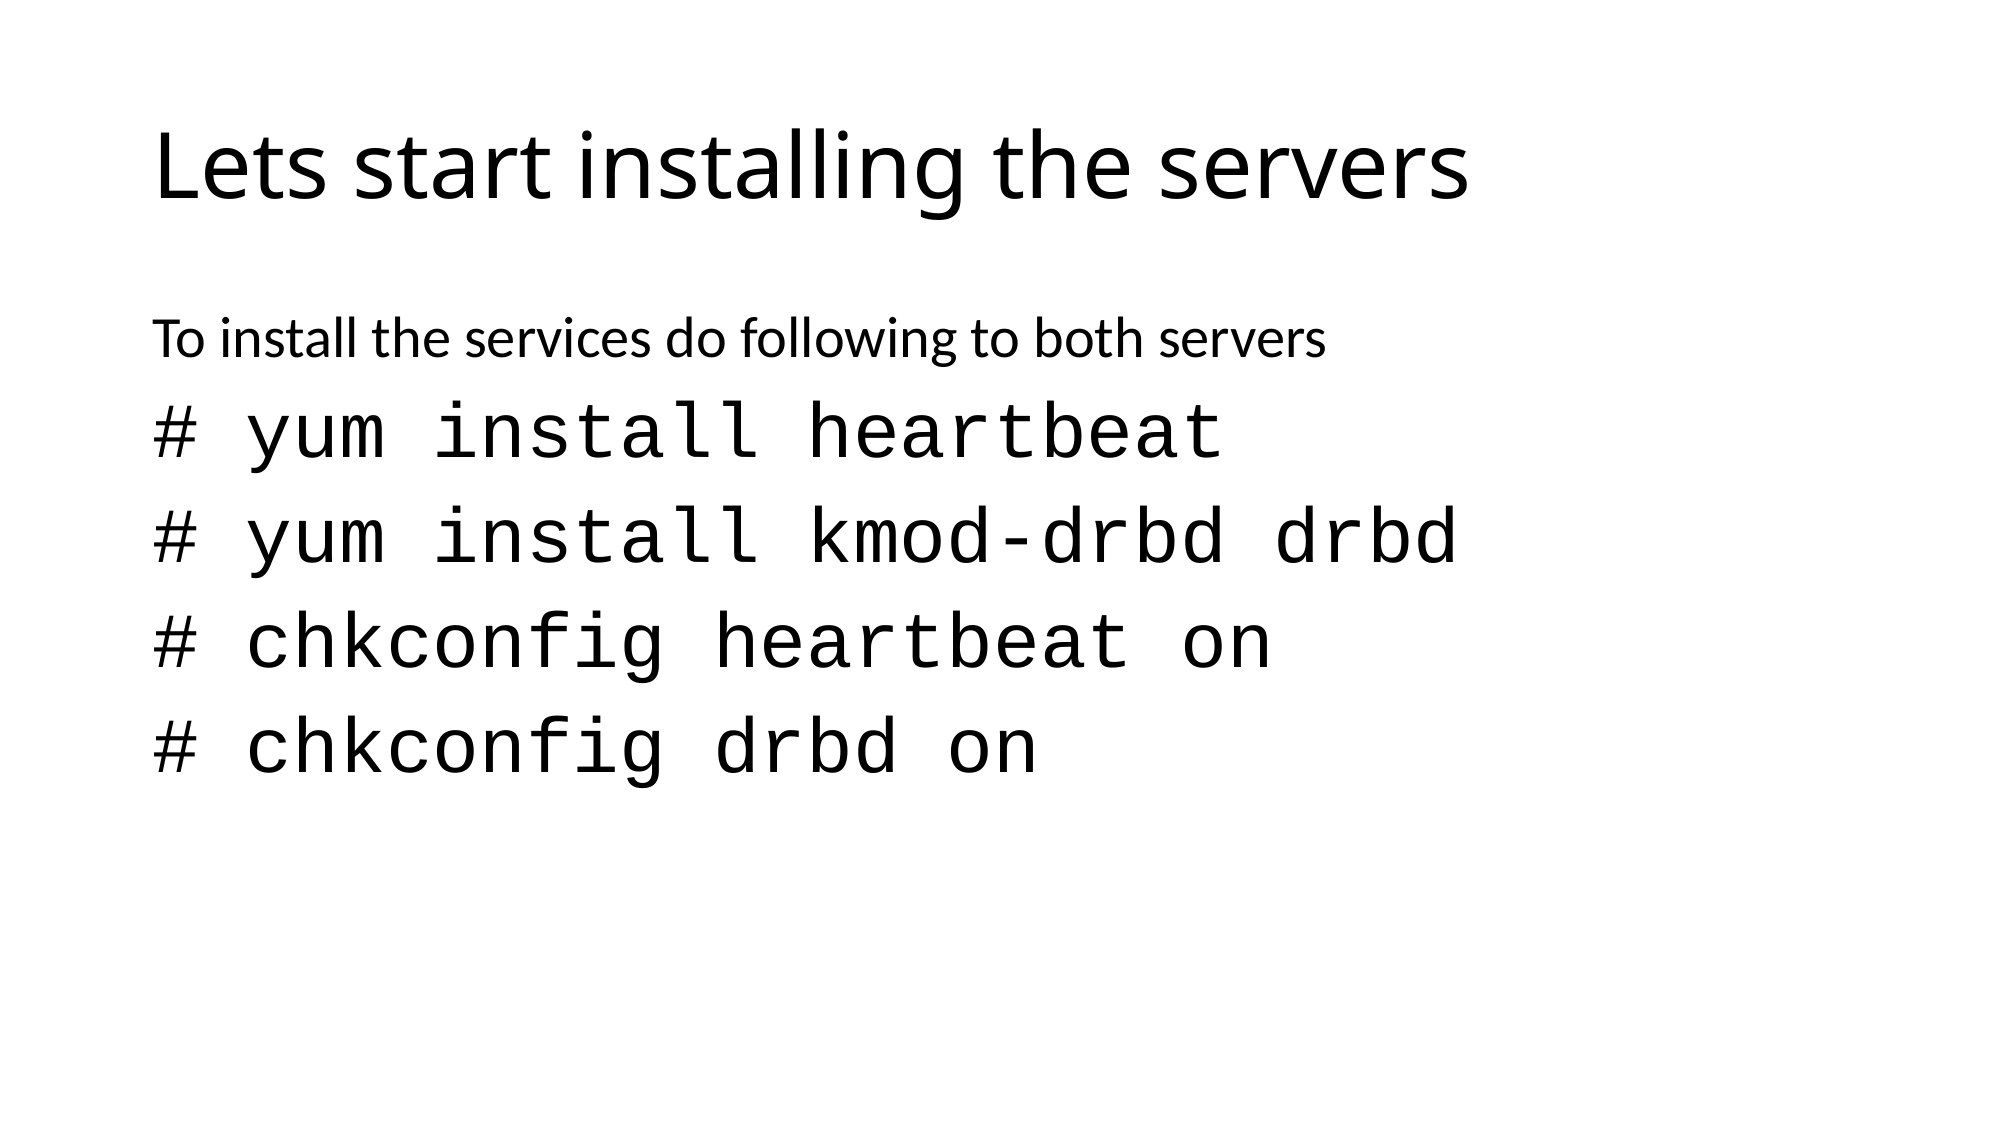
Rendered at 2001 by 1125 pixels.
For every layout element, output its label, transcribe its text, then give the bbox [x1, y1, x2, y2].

title Lets start installing the servers [137, 59, 1863, 278]
list To install the services do following to both servers # yum install heartbeat # yum install kmod-drbd drbd # chkconfig heartbeat on # chkconfig drbd on [137, 299, 1863, 1014]
